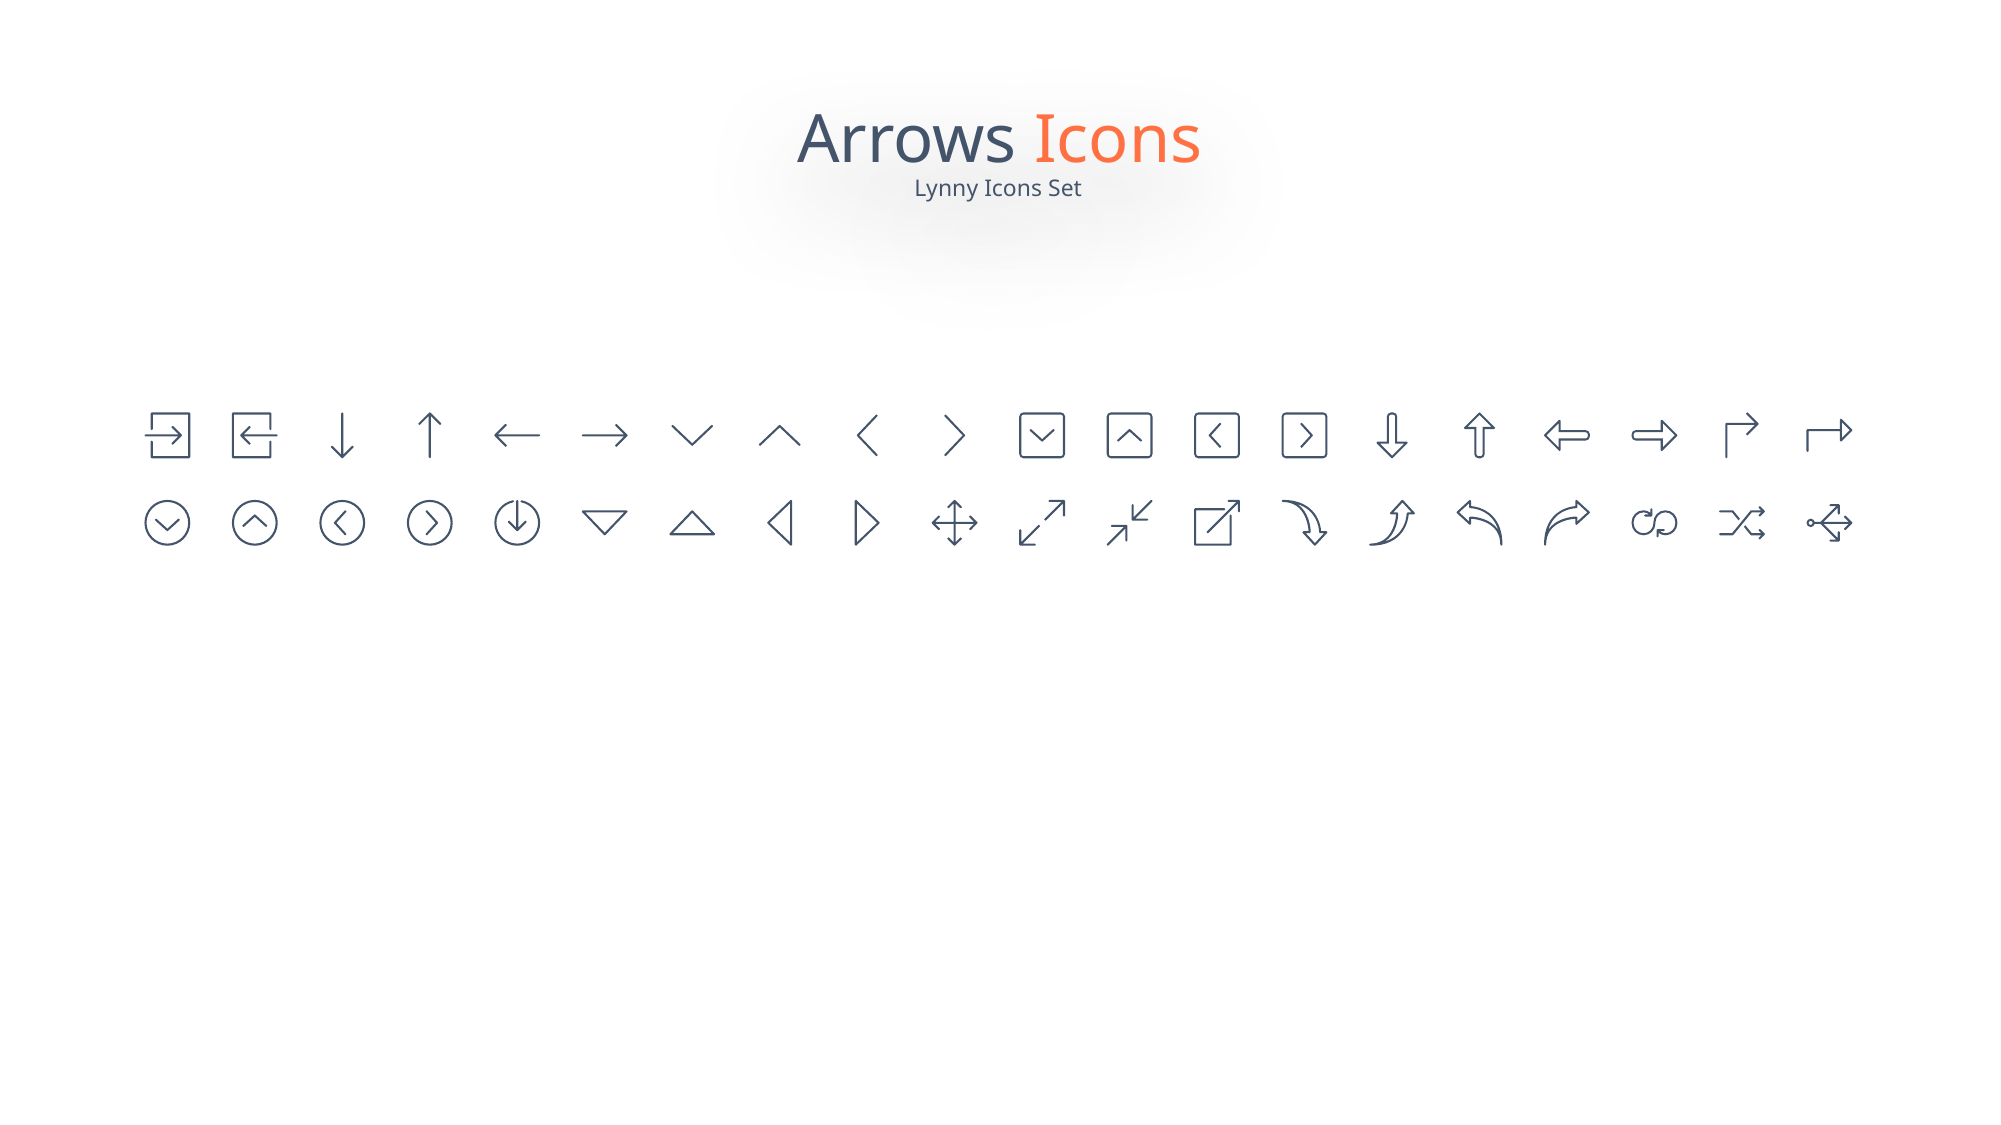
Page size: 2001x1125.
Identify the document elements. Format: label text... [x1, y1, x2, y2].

text_box [319, 499, 366, 546]
text_box [144, 425, 182, 445]
text_box [1743, 525, 1765, 540]
text_box [1019, 412, 1066, 459]
text_box [581, 510, 628, 536]
text_box [1806, 418, 1853, 453]
text_box [231, 499, 278, 546]
text_box [1369, 499, 1415, 546]
text_box [581, 423, 628, 447]
text_box [1631, 419, 1678, 452]
text_box [671, 424, 714, 446]
text_box [494, 500, 541, 546]
text_box [1019, 524, 1041, 546]
text_box [231, 412, 272, 459]
text_box [1044, 499, 1066, 521]
text_box [1106, 412, 1153, 459]
text_box [1725, 412, 1759, 459]
text_box [1544, 419, 1590, 452]
text_box [1719, 506, 1765, 536]
text_box [856, 414, 878, 457]
text_box [854, 499, 880, 546]
text_box [1281, 412, 1328, 459]
text_box [330, 412, 354, 459]
text_box [494, 423, 541, 447]
text_box [150, 412, 191, 459]
text_box Arrows Icons [782, 88, 1218, 137]
text_box [1194, 412, 1240, 459]
text_box [1456, 499, 1503, 546]
text_box [406, 499, 453, 546]
text_box [1806, 504, 1853, 542]
text_box [1131, 499, 1153, 521]
text_box [1206, 499, 1240, 534]
text_box [1376, 412, 1408, 459]
text_box [507, 499, 527, 532]
text_box [758, 424, 801, 446]
text_box [669, 510, 716, 536]
text_box [1631, 508, 1678, 538]
text_box [1544, 499, 1590, 546]
text_box [767, 499, 793, 546]
text_box [1281, 499, 1328, 546]
text_box [240, 425, 278, 445]
text_box Lynny Icons Set [642, 166, 1361, 209]
text_box [1463, 412, 1496, 459]
text_box [931, 499, 978, 546]
text_box [144, 499, 191, 546]
text_box [944, 414, 966, 457]
text_box [418, 412, 442, 459]
text_box [1194, 508, 1232, 546]
text_box [1106, 524, 1128, 546]
